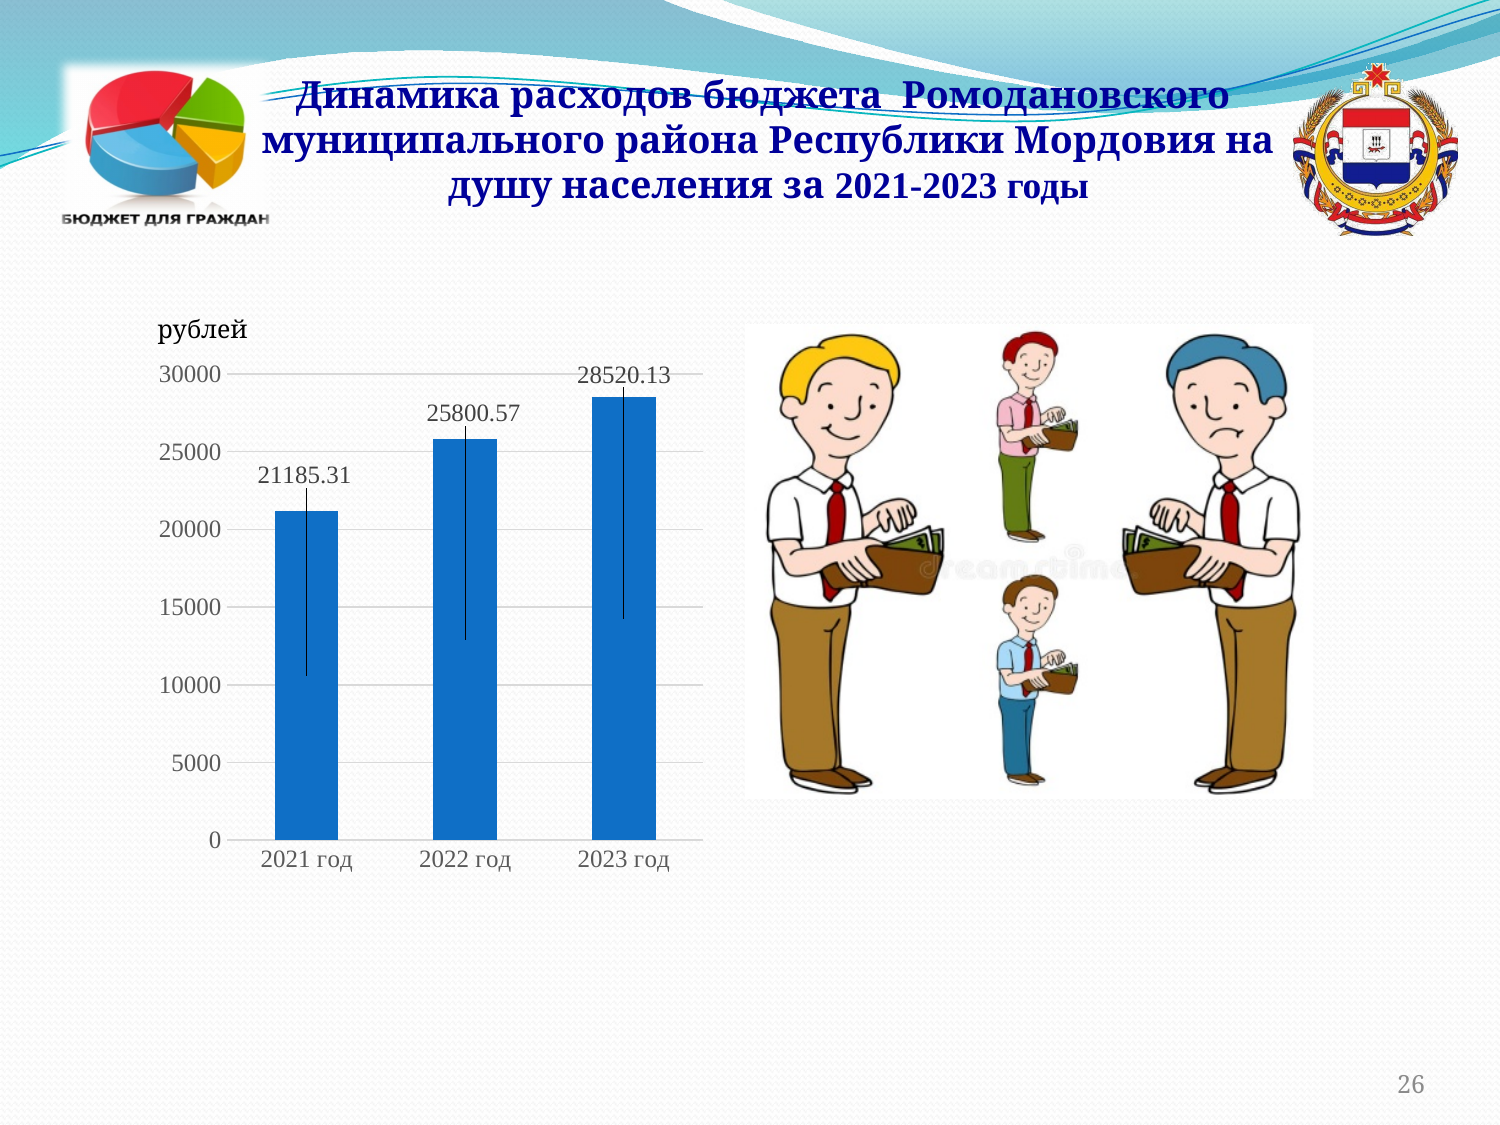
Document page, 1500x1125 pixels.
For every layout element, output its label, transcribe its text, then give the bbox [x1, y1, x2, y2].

picture [1293, 62, 1458, 237]
chart [147, 349, 715, 884]
text_box рублей [142, 306, 263, 351]
slide_number 26 [1299, 1042, 1425, 1103]
picture [52, 54, 278, 237]
text_box Динамика расходов бюджета Ромодановского муниципального района Республики Мордовия на душу населения за 2021-2023 годы [285, 63, 1291, 214]
picture [745, 323, 1313, 800]
